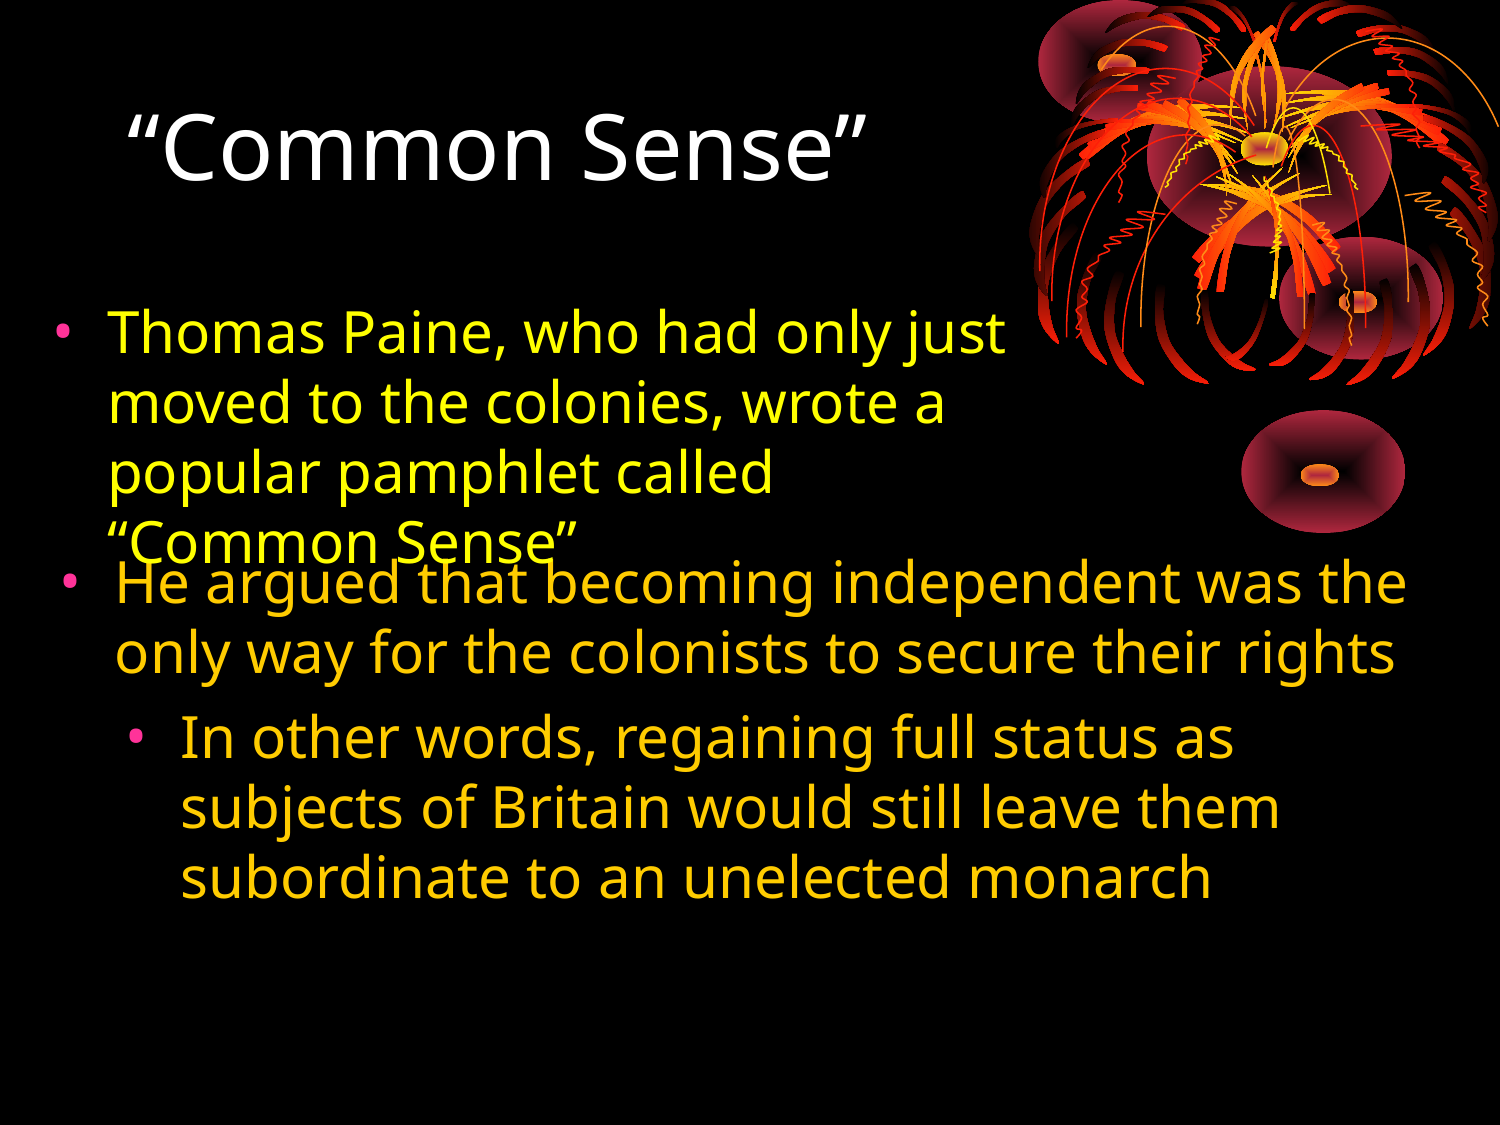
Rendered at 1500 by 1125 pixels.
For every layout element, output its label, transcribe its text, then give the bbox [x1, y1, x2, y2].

title “Common Sense” [112, 49, 1388, 238]
text_box Thomas Paine, who had only just moved to the colonies, wrote a popular pamphlet called “Common Sense” [37, 287, 1075, 583]
list He argued that becoming independent was the only way for the colonists to secure their rights In other words, regaining full status as subjects of Britain would still leave them subordinate to an unelected monarch [45, 537, 1425, 1063]
